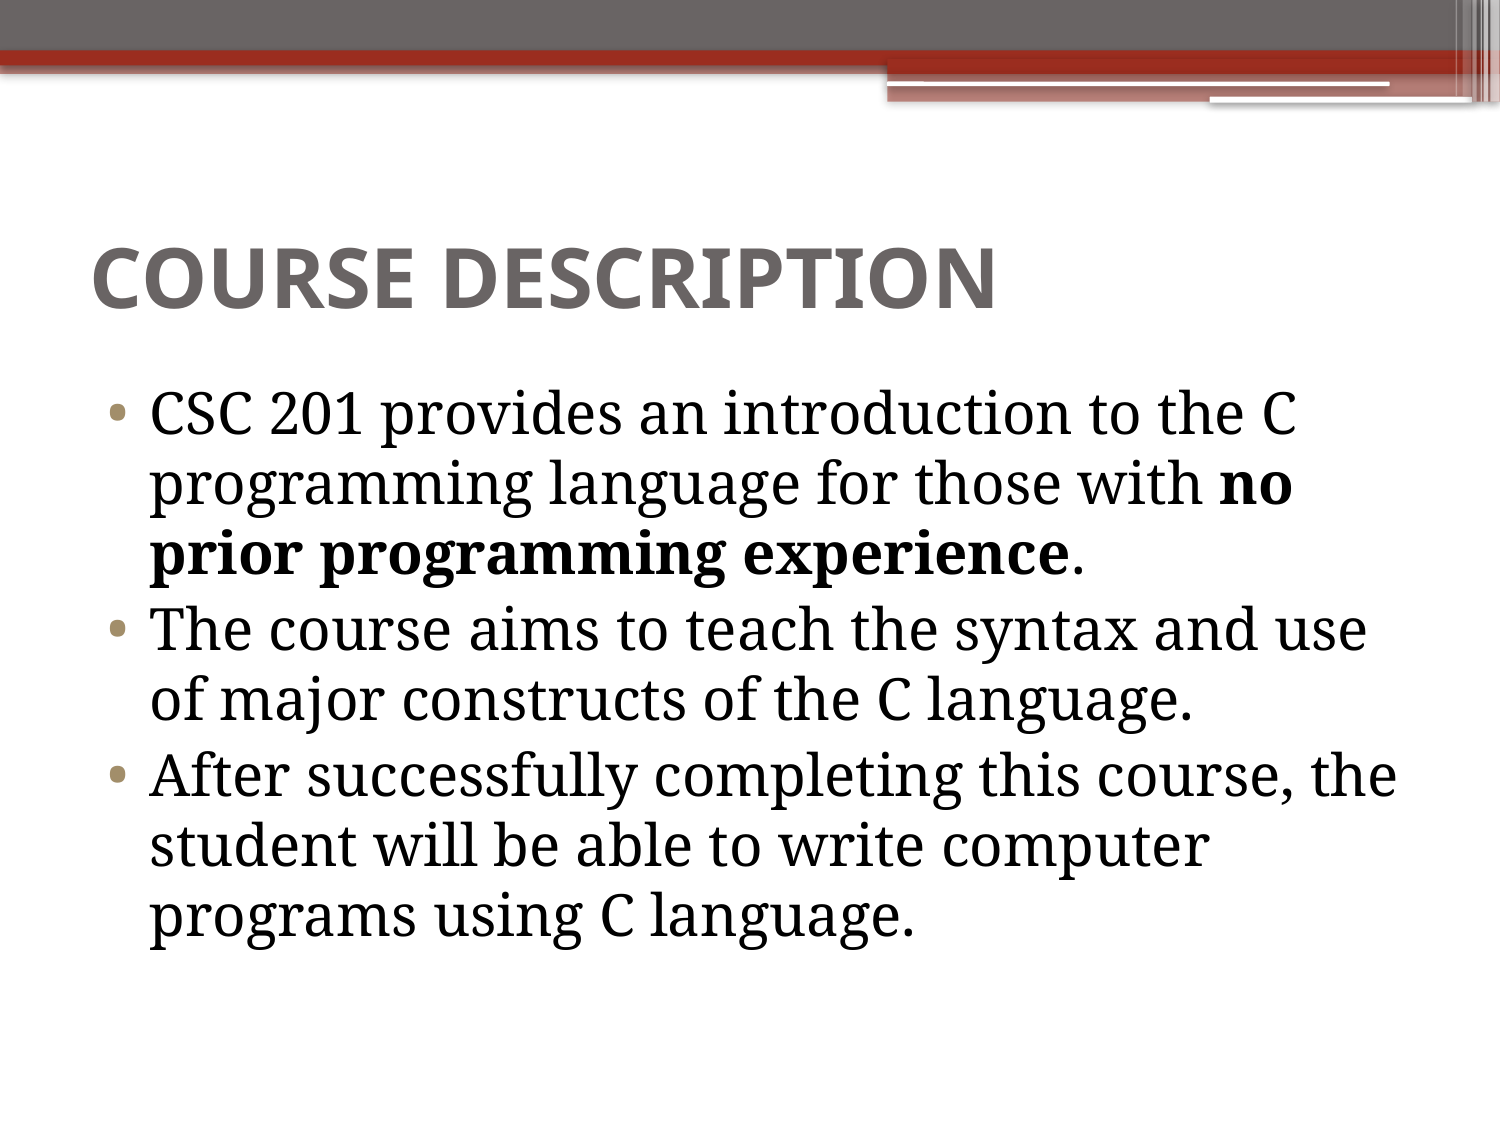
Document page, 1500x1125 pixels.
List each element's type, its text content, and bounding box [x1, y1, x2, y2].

list CSC 201 provides an introduction to the C programming language for those with no prior programming experience. The course aims to teach the syntax and use of major constructs of the C language. After successfully completing this course, the student will be able to write computer programs using C language. [75, 368, 1425, 1079]
title Course Description [75, 187, 1425, 363]
